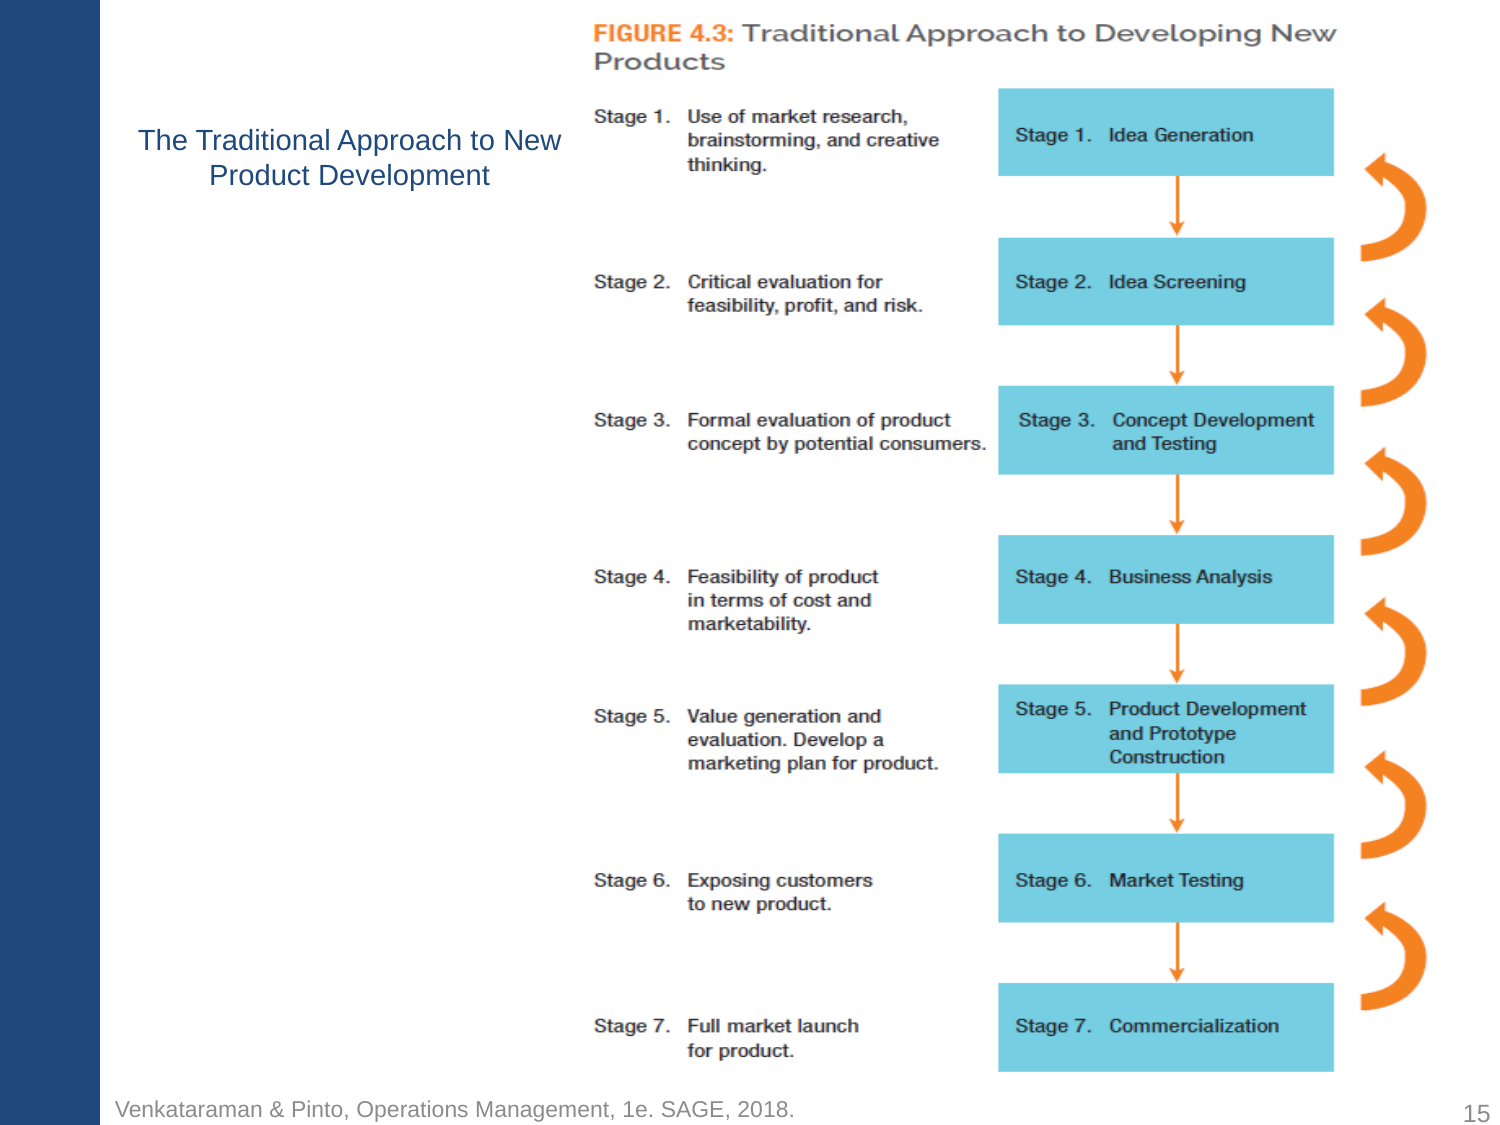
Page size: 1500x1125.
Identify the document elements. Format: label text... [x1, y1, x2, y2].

title The Traditional Approach to New Product Development [87, 62, 569, 250]
footer Venkataraman & Pinto, Operations Management, 1e. SAGE, 2018. [99, 1086, 825, 1109]
picture [574, 12, 1451, 1088]
slide_number 15 [1437, 1100, 1500, 1125]
